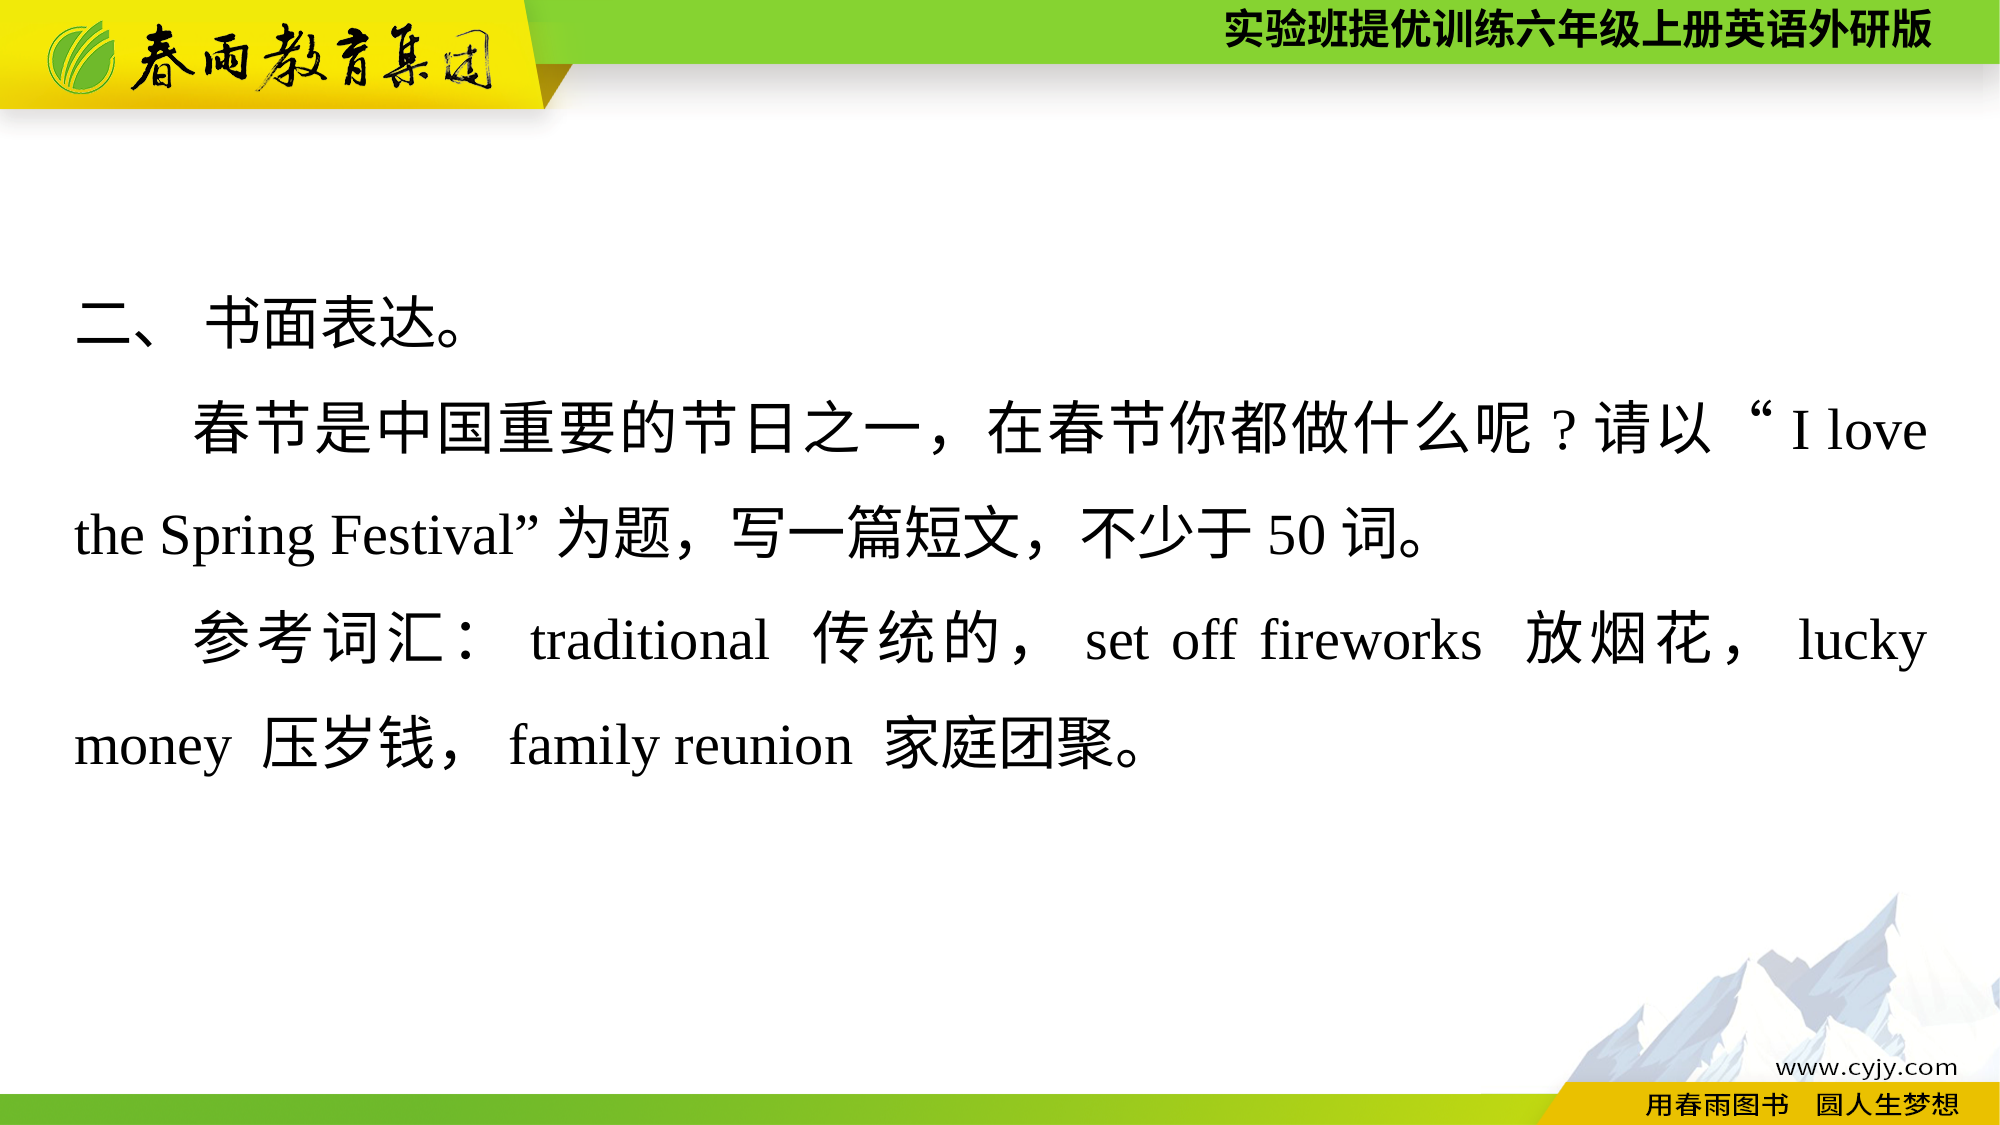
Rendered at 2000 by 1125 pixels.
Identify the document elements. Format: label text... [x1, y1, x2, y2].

picture [0, 0, 2000, 1125]
list 二、 书面表达。 春节是中国重要的节日之一，在春节你都做什么呢?请以“I love the Spring Festival”为题，写一篇短文，不少于50词。 参考词汇：traditional 传统的，set off fireworks 放烟花，lucky money 压岁钱，family reunion 家庭团聚。 [59, 243, 1944, 776]
